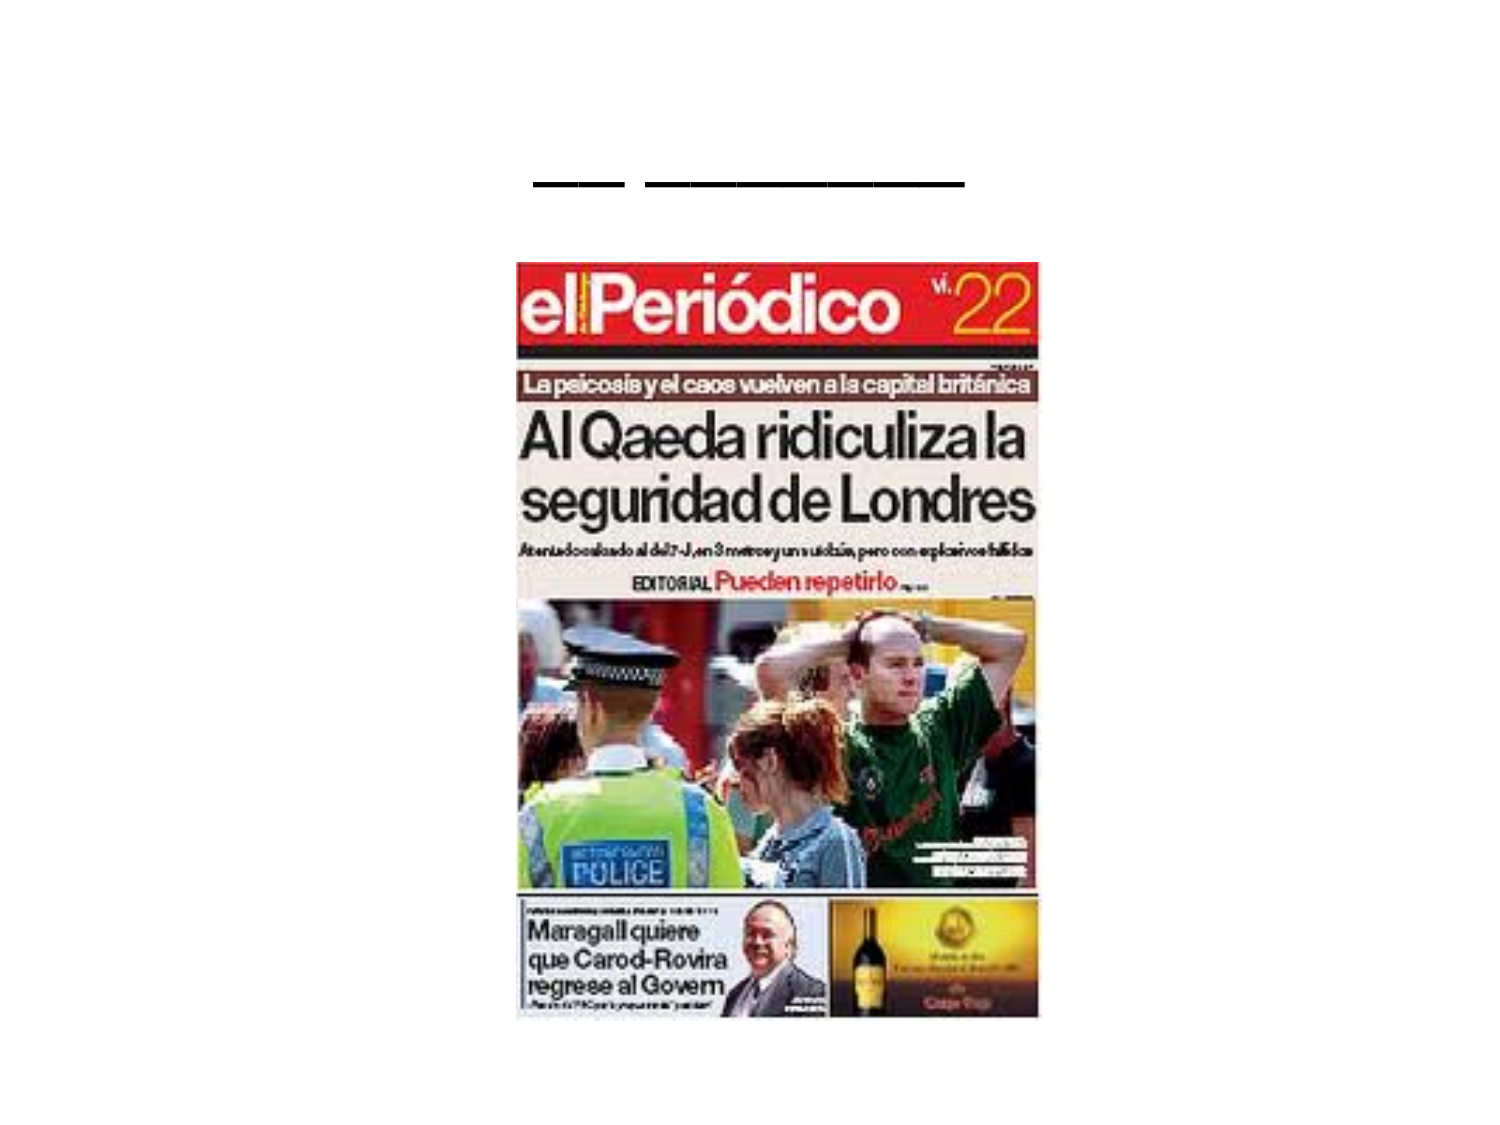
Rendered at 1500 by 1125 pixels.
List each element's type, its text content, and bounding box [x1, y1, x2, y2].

title __ _______ [75, 45, 1425, 233]
picture [516, 262, 1042, 1021]
